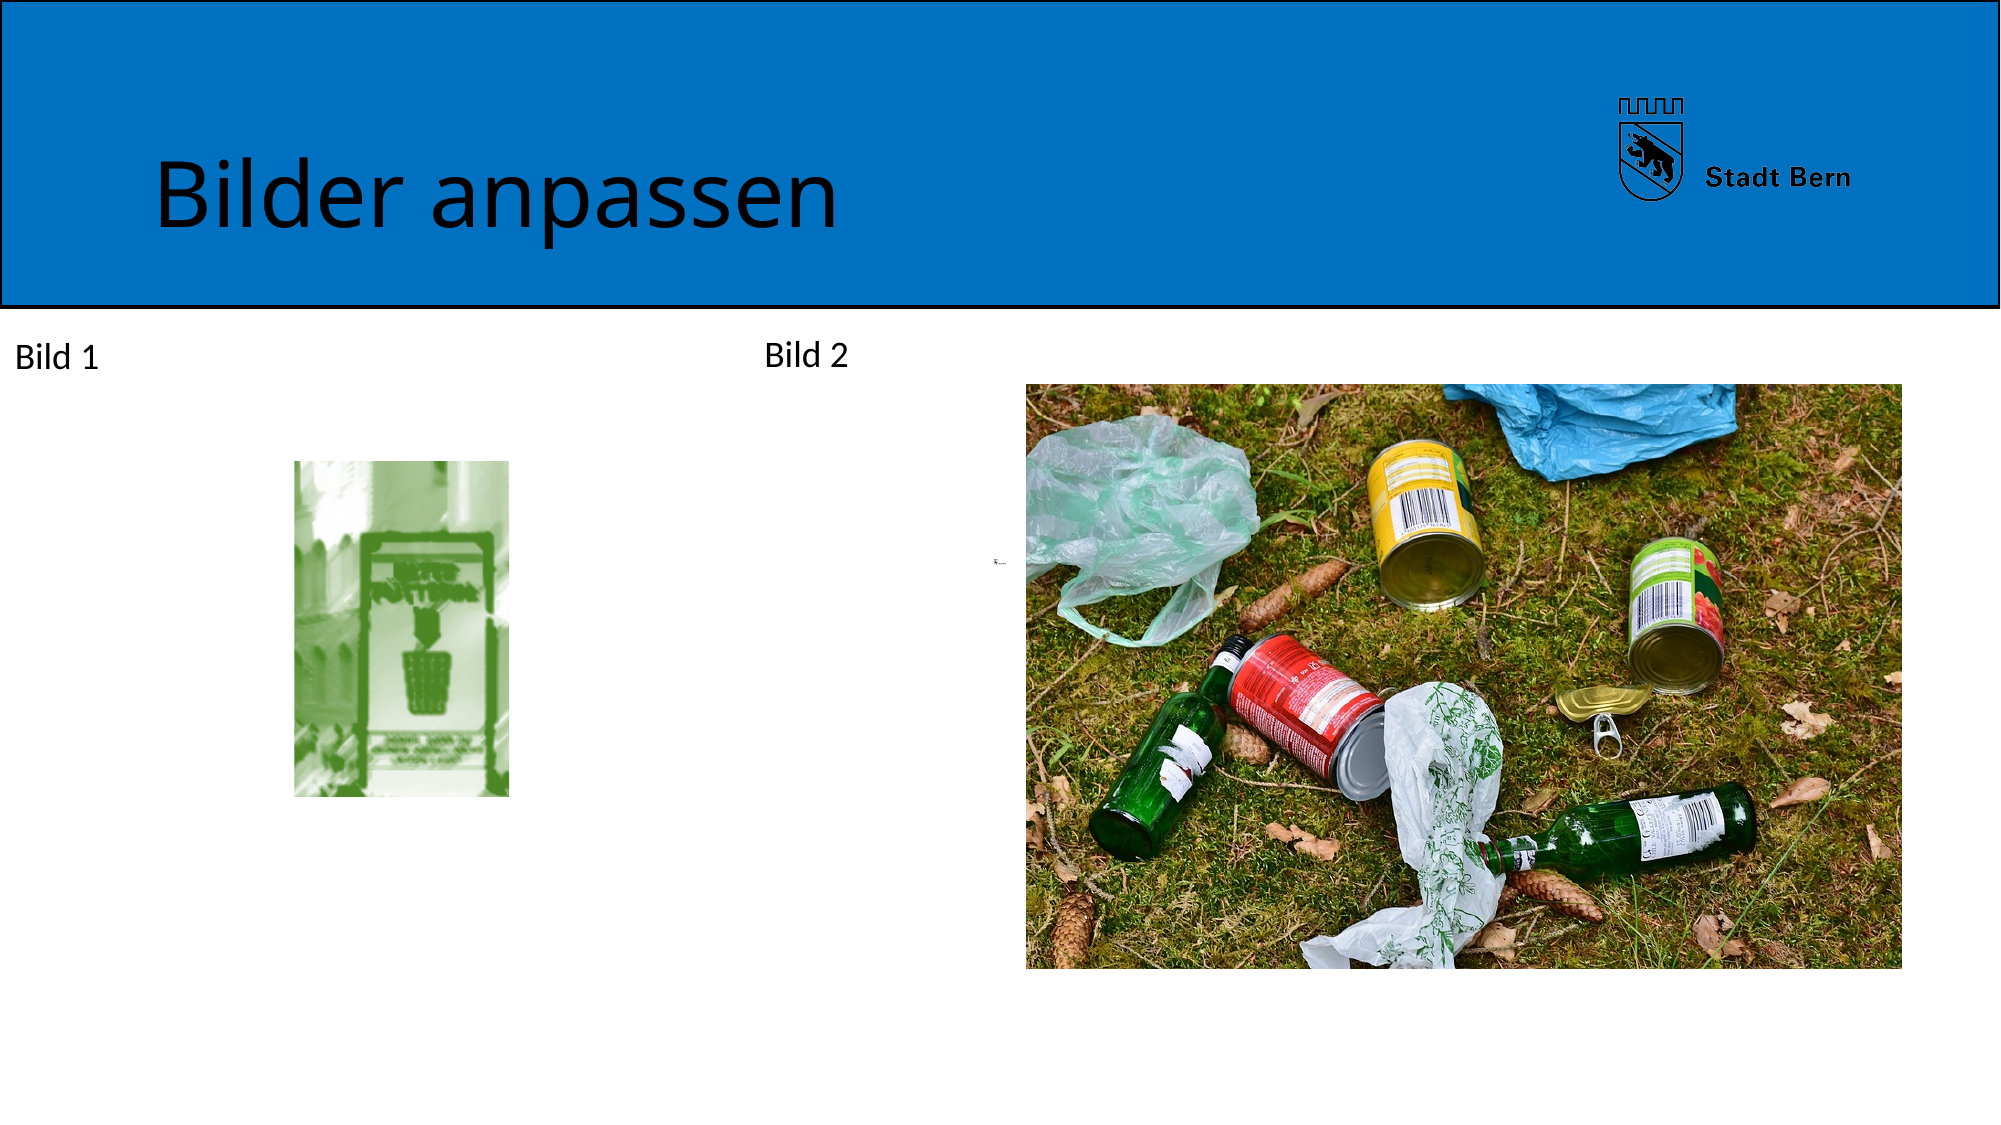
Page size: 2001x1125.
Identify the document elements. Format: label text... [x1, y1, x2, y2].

text_box Bild 1 [0, 324, 160, 384]
picture [294, 461, 510, 797]
title Bilder anpassen [137, 89, 1592, 307]
picture [1026, 384, 1902, 969]
text_box Bild 2 [749, 322, 909, 383]
picture [1606, 92, 1856, 207]
picture [994, 559, 1006, 565]
